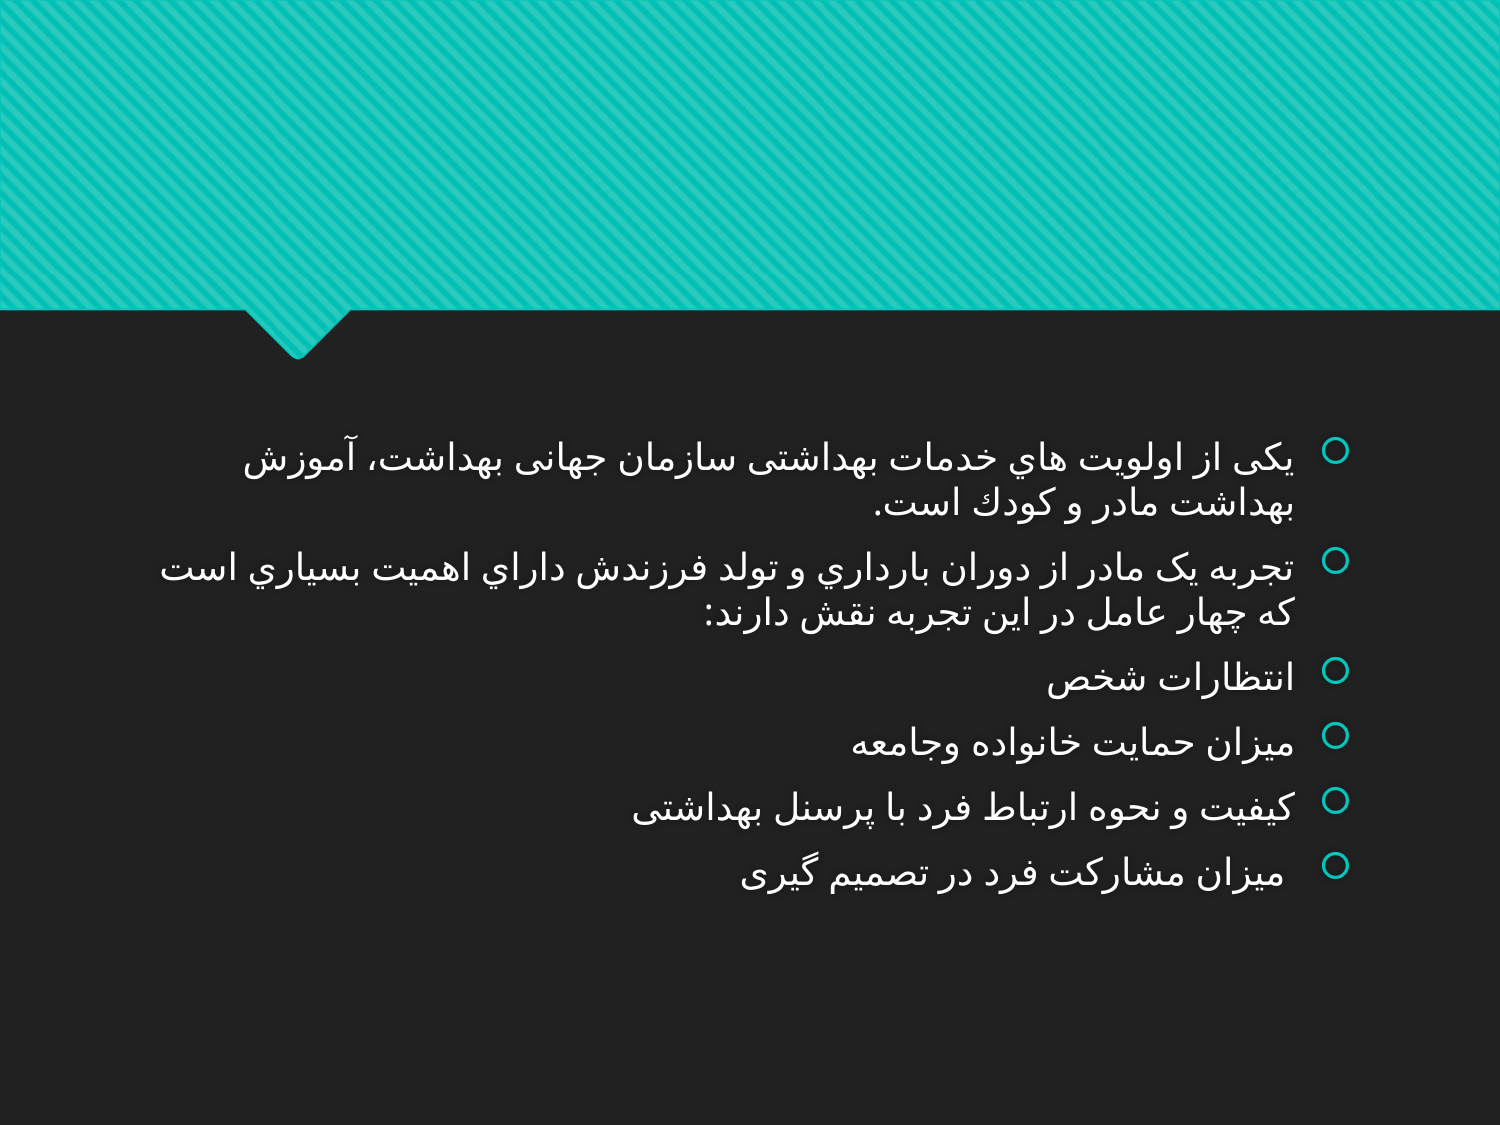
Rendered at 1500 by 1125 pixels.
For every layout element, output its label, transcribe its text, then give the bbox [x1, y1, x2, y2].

list یکی از اولویت هاي خدمات بهداشتی سازمان جهانی بهداشت، آموزش بهداشت مادر و کودك است. تجربه یک مادر از دوران بارداري و تولد فرزندش داراي اهمیت بسیاري است که چهار عامل در این تجربه نقش دارند: انتظارات شخص میزان حمایت خانواده وجامعه کیفیت و نحوه ارتباط فرد با پرسنل بهداشتی میزان مشارکت فرد در تصمیم گیری [132, 364, 1368, 962]
